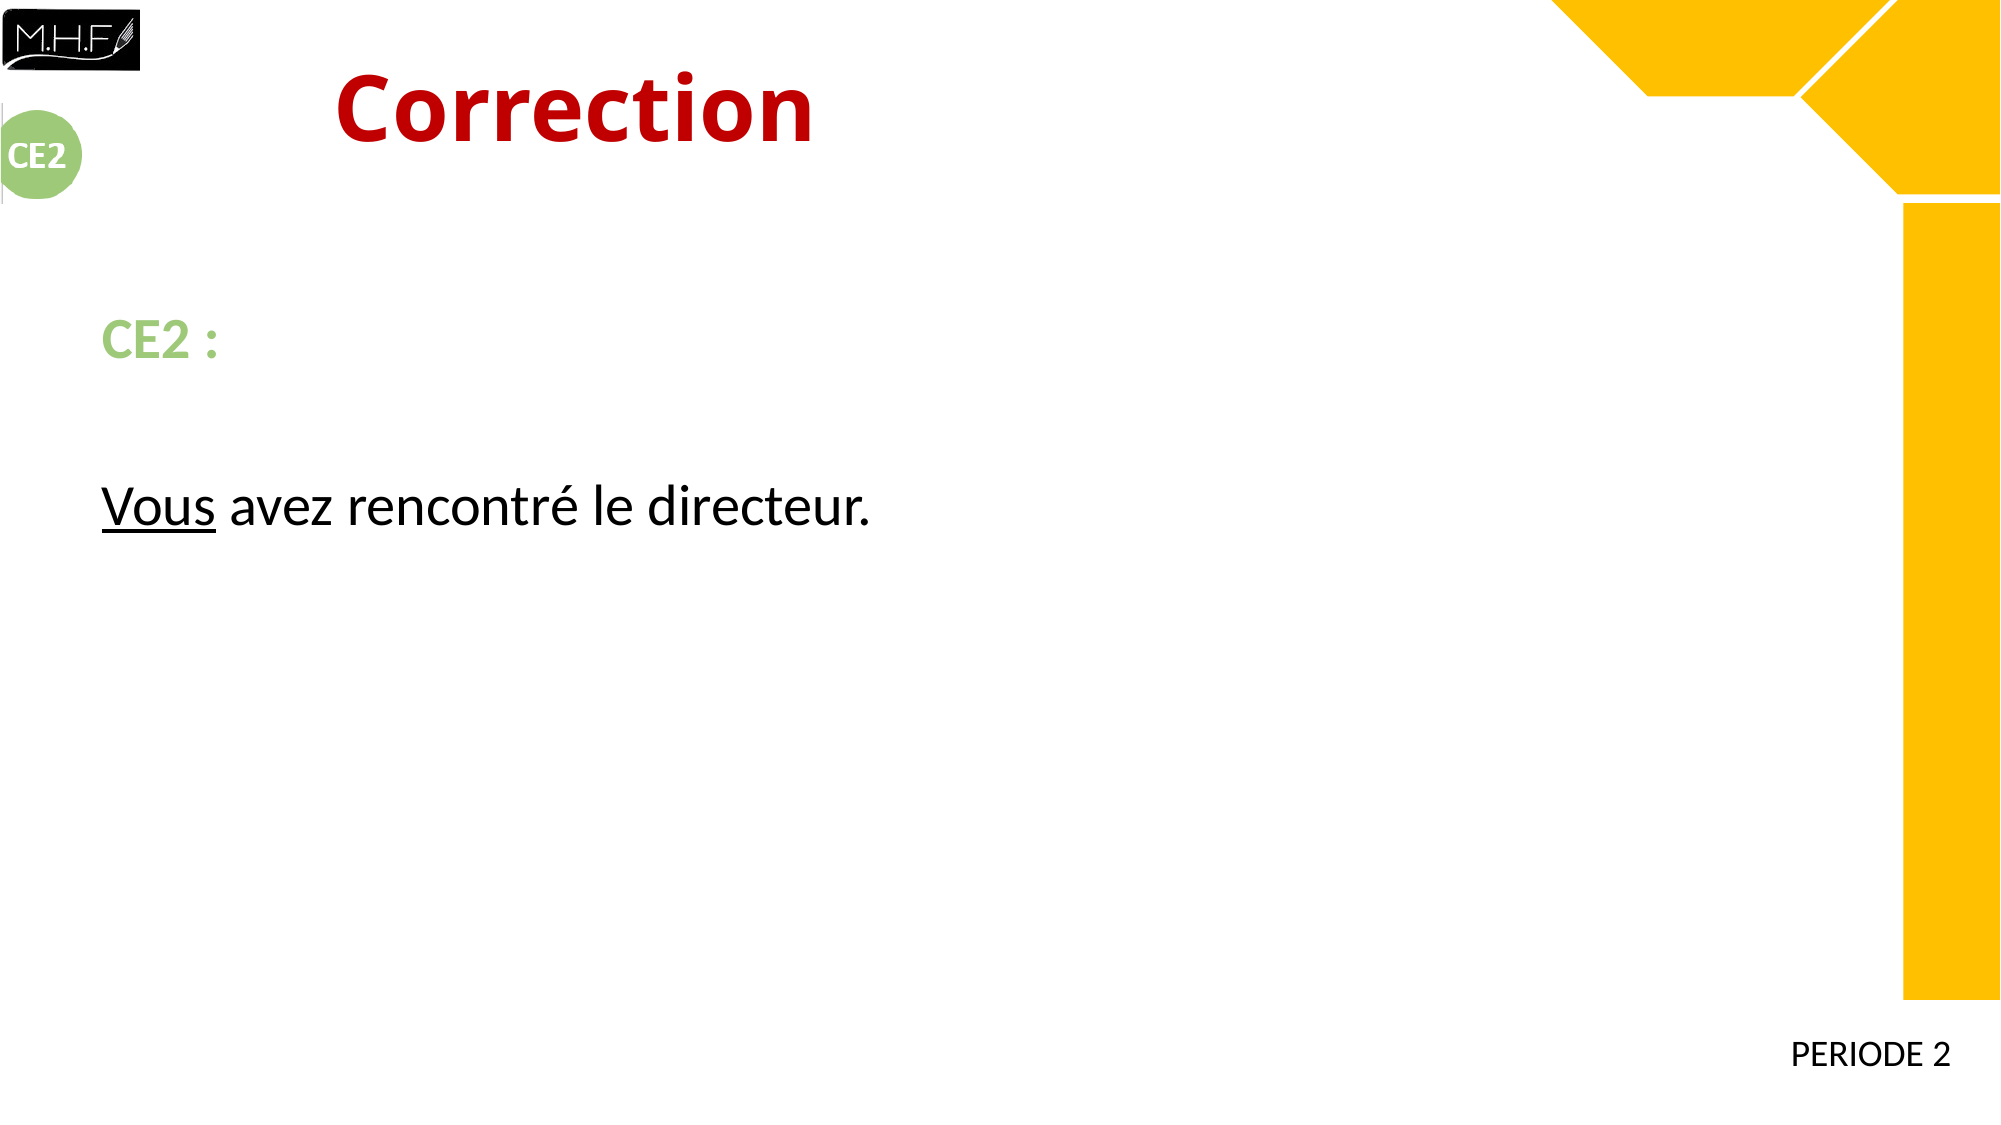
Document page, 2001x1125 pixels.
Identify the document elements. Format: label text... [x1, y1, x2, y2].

text_box [1549, 0, 1892, 98]
title Correction [318, 3, 1865, 221]
text_box [1799, 0, 2000, 196]
picture [0, 7, 140, 74]
list CE2 : Vous avez rencontré le directeur. [86, 300, 897, 1015]
text_box [1902, 202, 2000, 1001]
text_box PERIODE 2 [1362, 1021, 1967, 1125]
picture [0, 103, 87, 204]
